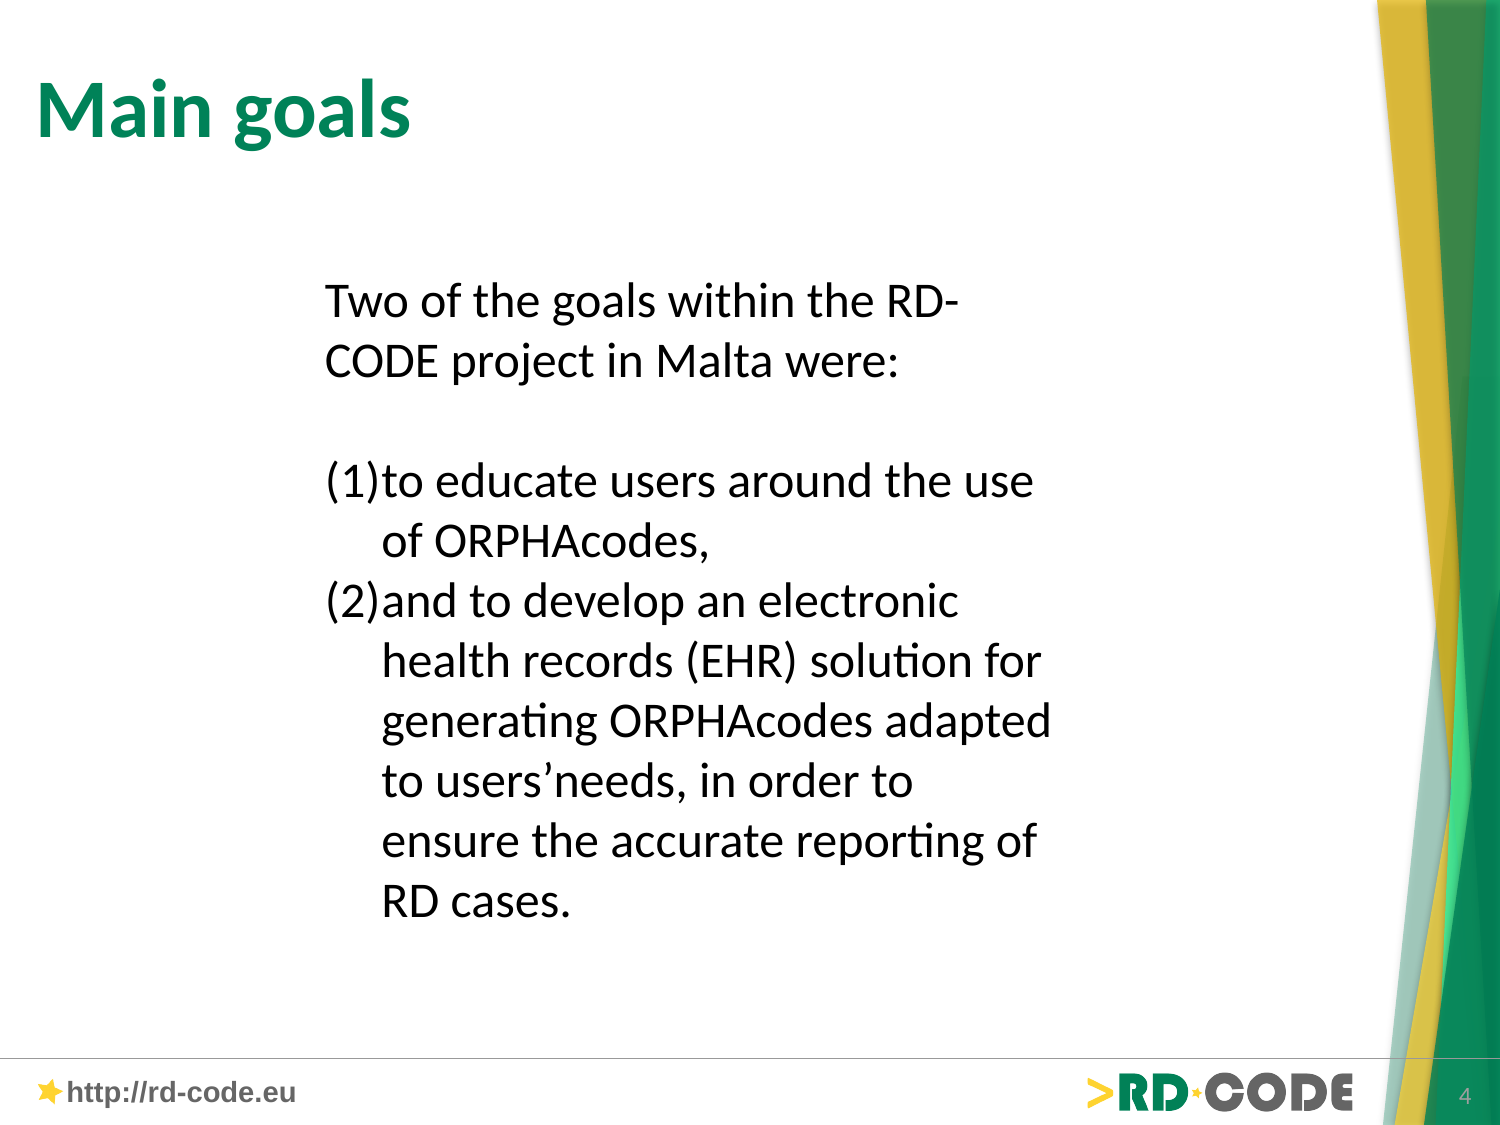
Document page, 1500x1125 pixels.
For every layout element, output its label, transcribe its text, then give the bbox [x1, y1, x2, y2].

text_box Two of the goals within the RD-CODE project in Malta were: to educate users around the use of ORPHAcodes, and to develop an electronic health records (EHR) solution for generating ORPHAcodes adapted to users’needs, in order to ensure the accurate reporting of RD cases. [310, 259, 1073, 995]
slide_number 4 [1378, 1065, 1487, 1125]
title Main goals [20, 10, 1363, 199]
picture [35, 1076, 65, 1106]
picture [1082, 1064, 1363, 1117]
